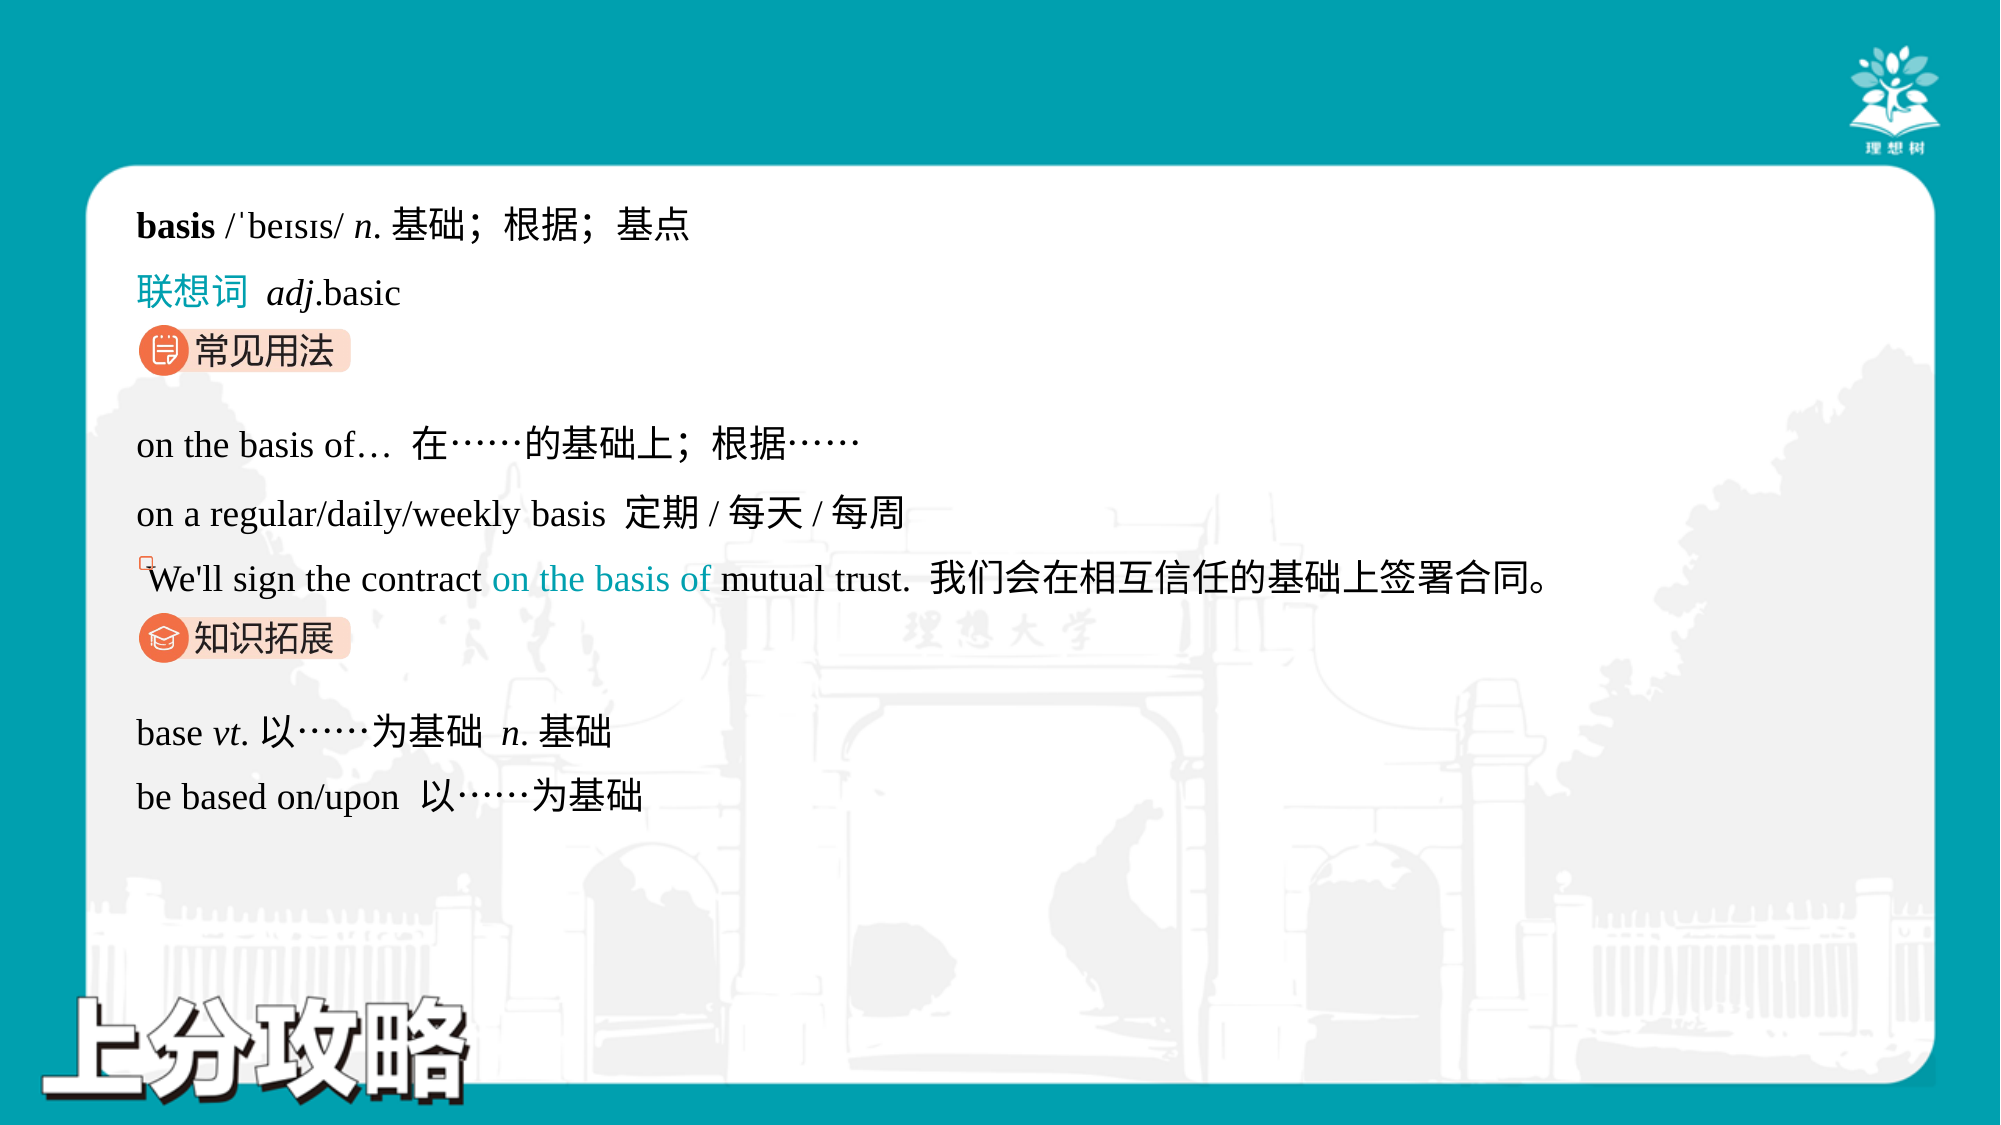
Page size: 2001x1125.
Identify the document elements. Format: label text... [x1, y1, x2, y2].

text_box on the basis of… 在……的基础上；根据…… on a regular/daily/weekly basis 定期/每天/每周 We'll sign the contract on the basis of mutual trust. 我们会在相互信任的基础上签署合同。#6 [136, 396, 1865, 591]
text_box base vt.以……为基础 n.基础 be based on/upon 以……为基础#9 [136, 683, 1865, 810]
picture [0, 0, 2000, 1125]
text_box basis /ˈbeɪsɪs/ n.基础；根据；基点 联想词 adj.basic#2 [136, 177, 1865, 305]
